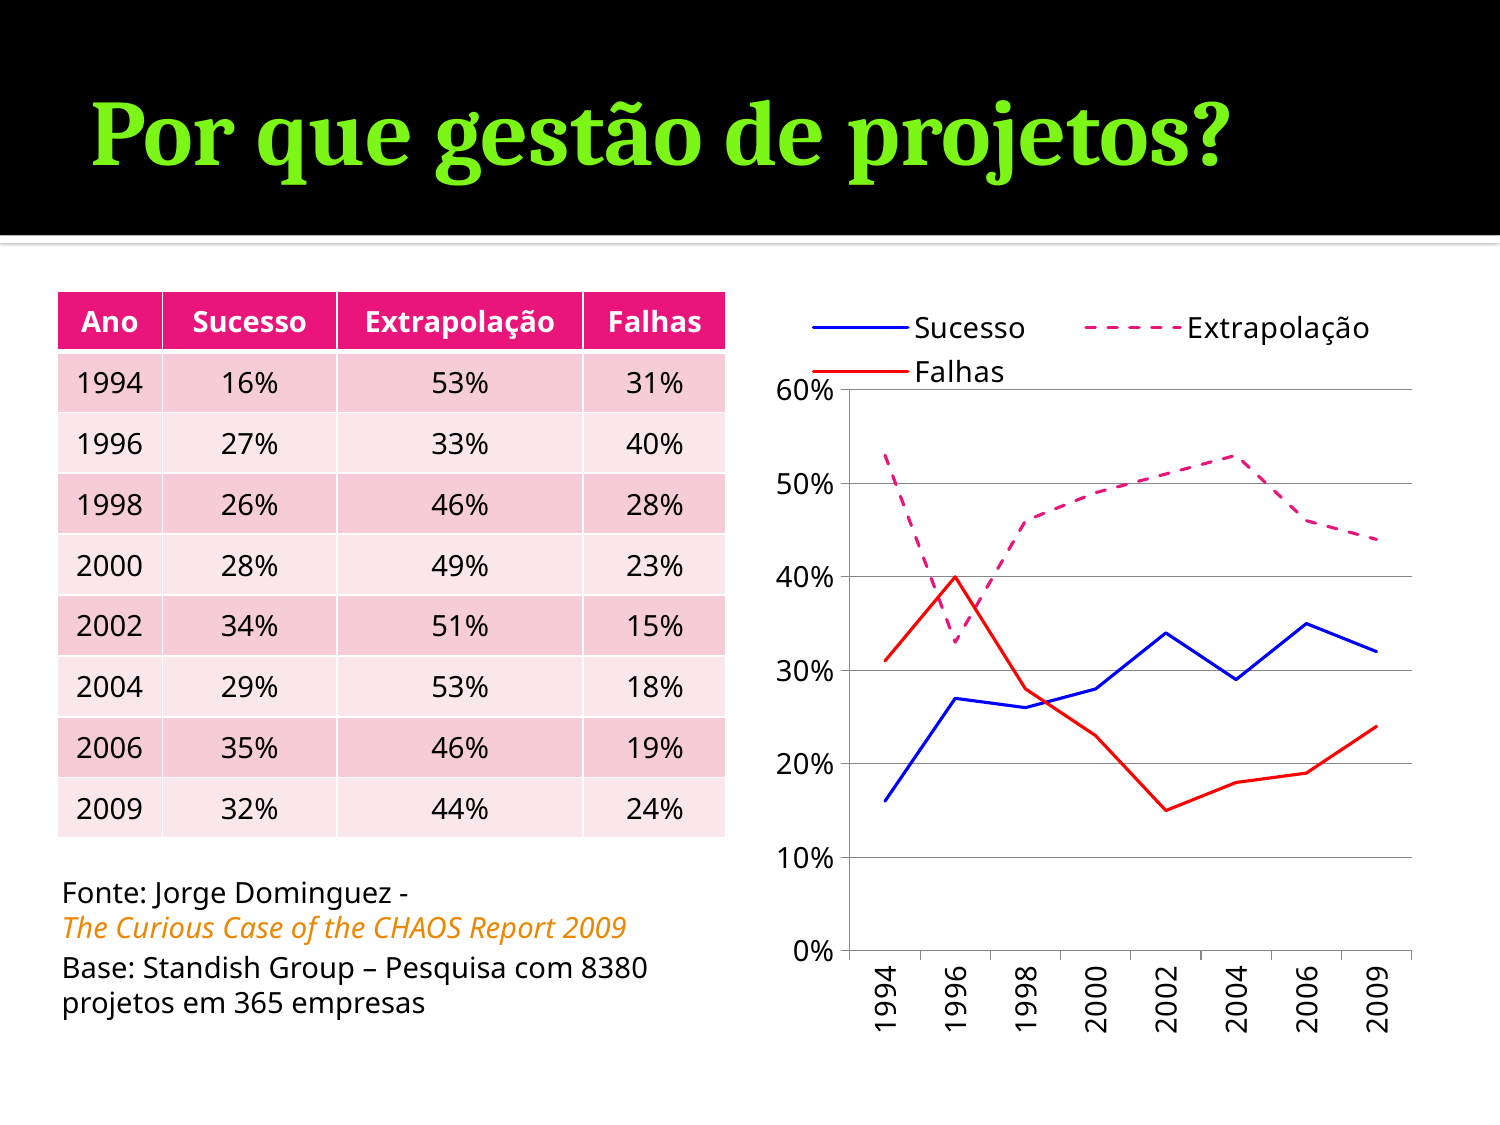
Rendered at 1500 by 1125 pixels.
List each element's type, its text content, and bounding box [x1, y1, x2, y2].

table_cell 51% [338, 596, 582, 655]
table_cell 33% [338, 413, 582, 472]
table_cell 49% [338, 535, 582, 594]
table_cell 1996 [58, 413, 162, 472]
table_cell 2004 [58, 657, 162, 716]
table_cell 44% [338, 778, 582, 837]
table_cell 40% [584, 413, 725, 472]
table_cell 2002 [58, 596, 162, 655]
table_header Ano [58, 292, 162, 349]
chart [762, 290, 1425, 1050]
table_header Sucesso [163, 292, 336, 349]
table_cell 15% [584, 596, 725, 655]
table_cell 1994 [58, 354, 162, 412]
table_cell 23% [584, 535, 725, 594]
title Por que gestão de projetos? [75, 24, 1425, 231]
table_cell 46% [338, 718, 582, 777]
table_cell 34% [163, 596, 336, 655]
table_cell 19% [584, 718, 725, 777]
table_header Falhas [584, 292, 725, 349]
table_cell 1998 [58, 474, 162, 533]
table_cell 27% [163, 413, 336, 472]
table_cell 2000 [58, 535, 162, 594]
table_cell 16% [163, 354, 336, 412]
table_header Extrapolação [338, 292, 582, 349]
table_cell 35% [163, 718, 336, 777]
table_cell 2006 [58, 718, 162, 777]
table_cell 32% [163, 778, 336, 837]
text_box Fonte: Jorge Dominguez - The Curious Case of the CHAOS Report 2009 Base: Standish Group – Pesquisa com 8380 projetos em 365 empresas [46, 867, 668, 1027]
table_cell 26% [163, 474, 336, 533]
table_cell 28% [584, 474, 725, 533]
table_cell 29% [163, 657, 336, 716]
table_cell 46% [338, 474, 582, 533]
table_cell 53% [338, 657, 582, 716]
table_cell 2009 [58, 778, 162, 837]
table_cell 24% [584, 778, 725, 837]
table_cell 53% [338, 354, 582, 412]
table_cell 18% [584, 657, 725, 716]
table_cell 31% [584, 354, 725, 412]
table_cell 28% [163, 535, 336, 594]
